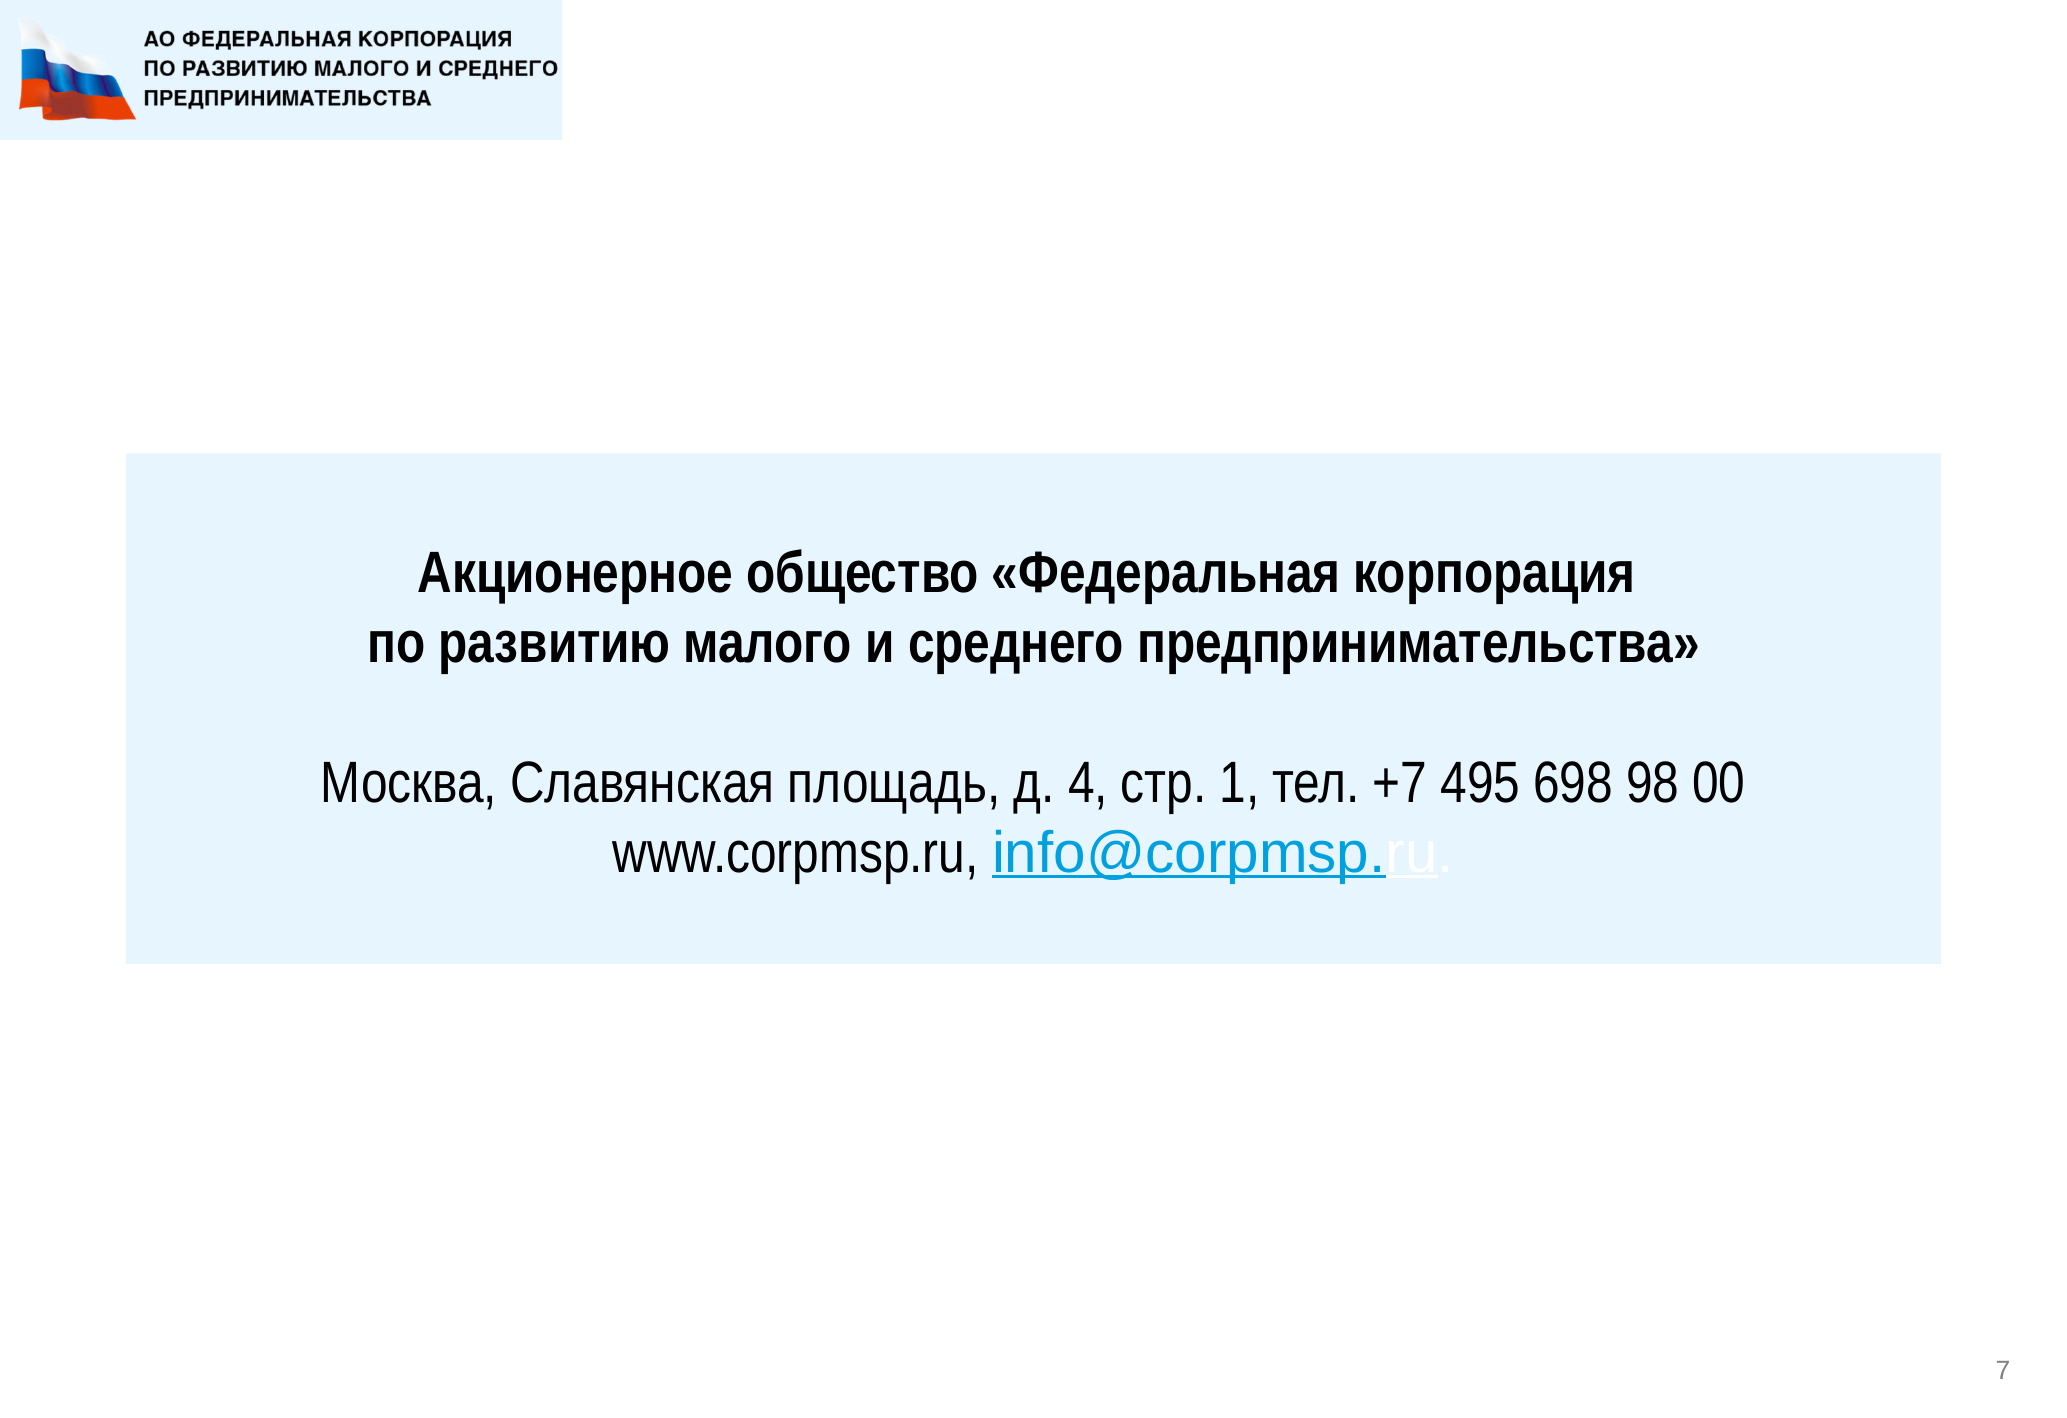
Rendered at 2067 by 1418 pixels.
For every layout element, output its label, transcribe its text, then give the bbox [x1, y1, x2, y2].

picture [0, 0, 563, 140]
text_box Акционерное общество «Федеральная корпорация по развитию малого и среднего предпринимательства» Москва, Славянская площадь, д. 4, стр. 1, тел. +7 495 698 98 00 www.corpmsp.ru, info@corpmsp.ru. [124, 451, 1943, 966]
